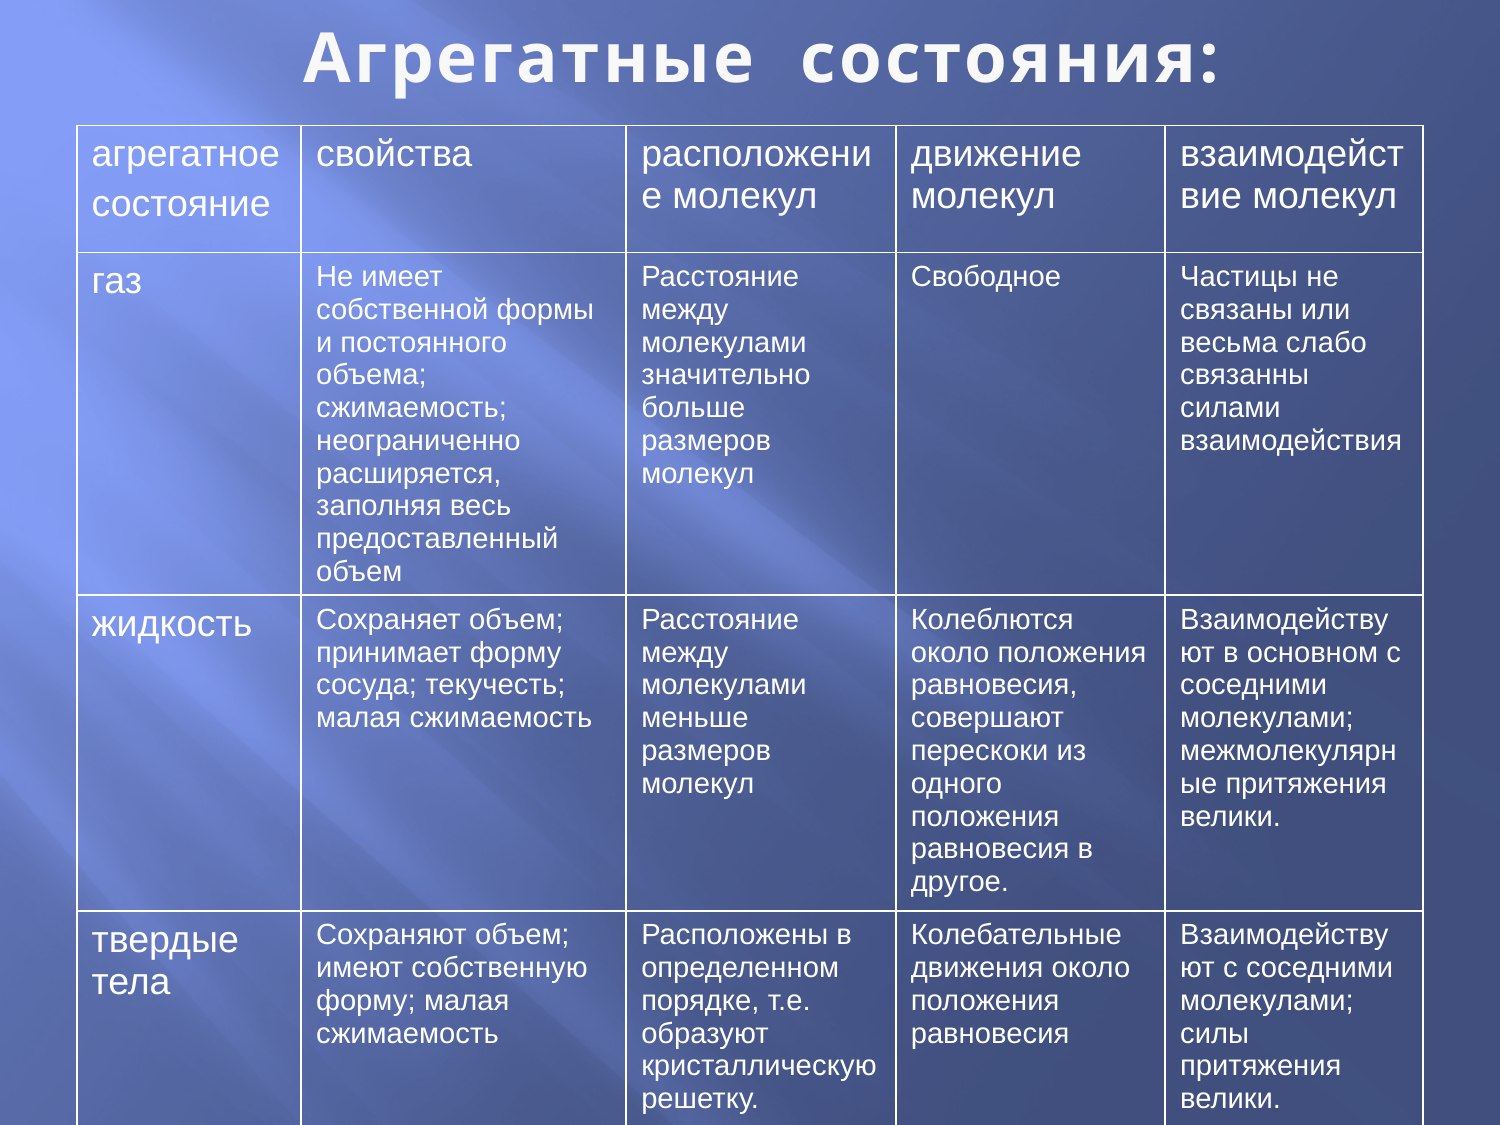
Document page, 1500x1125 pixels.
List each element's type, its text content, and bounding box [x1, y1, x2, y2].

table_cell жидкость [78, 596, 300, 910]
table_cell Взаимодействуют в основном с соседними молекулами; межмолекулярные притяжения велики. [1166, 596, 1422, 910]
table_cell Колебательные движения около положения равновесия [897, 912, 1164, 1125]
table_cell газ [78, 253, 300, 594]
table_header движение молекул [897, 126, 1164, 252]
table_cell Колеблются около положения равновесия, совершают перескоки из одного положения равновесия в другое. [897, 596, 1164, 910]
table_header свойства [302, 126, 625, 252]
table_cell твердые тела [78, 912, 300, 1125]
table_cell Не имеет собственной формы и постоянного объема; сжимаемость; неограниченно расширяется, заполняя весь предоставленный объем [302, 253, 625, 594]
table_cell Взаимодействуют с соседними молекулами; силы притяжения велики. [1166, 912, 1422, 1125]
table_header расположение молекул [627, 126, 895, 252]
table_cell Частицы не связаны или весьма слабо связанны силами взаимодействия [1166, 253, 1422, 594]
table_cell Свободное [897, 253, 1164, 594]
table_cell Расстояние между молекулами значительно больше размеров молекул [627, 253, 895, 594]
table_cell Сохраняют объем; имеют собственную форму; малая сжимаемость [302, 912, 625, 1125]
table_cell Расположены в определенном порядке, т.е. образуют кристаллическую решетку. [627, 912, 895, 1125]
table_cell Сохраняет объем; принимает форму сосуда; текучесть; малая сжимаемость [302, 596, 625, 910]
table_cell Расстояние между молекулами меньше размеров молекул [627, 596, 895, 910]
table_header агрегатное состояние [78, 126, 300, 252]
title Агрегатные состояния: [206, 5, 1317, 105]
table_header взаимодействие молекул [1166, 126, 1422, 252]
